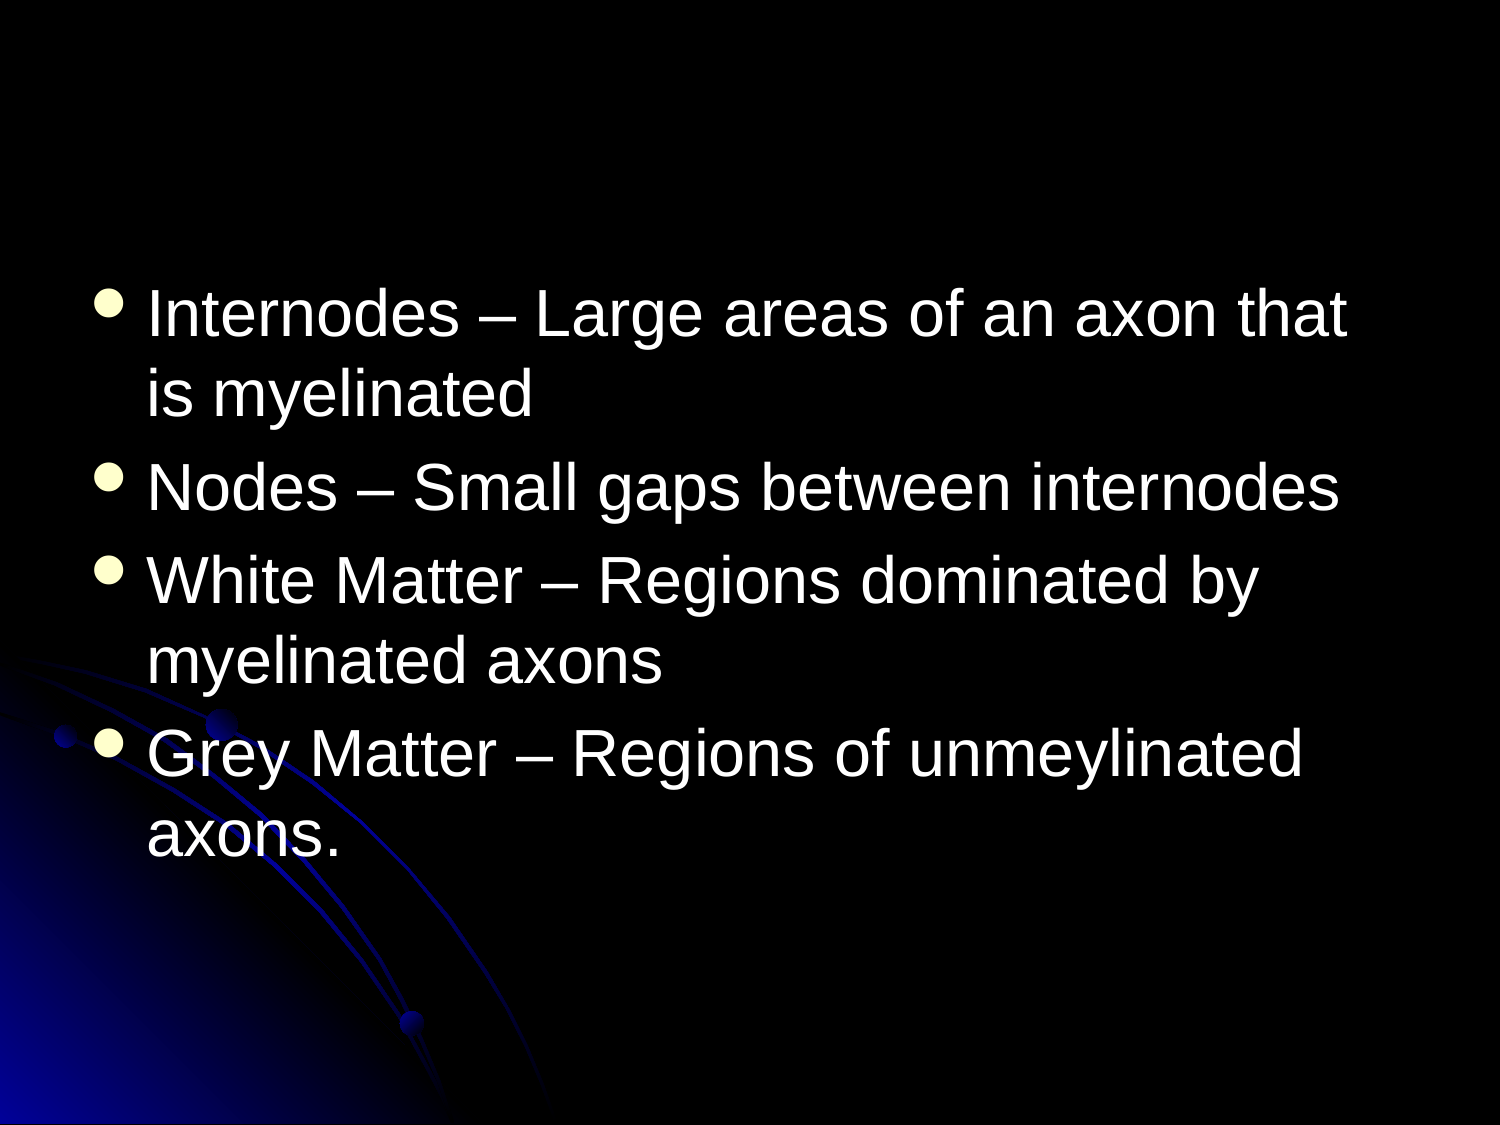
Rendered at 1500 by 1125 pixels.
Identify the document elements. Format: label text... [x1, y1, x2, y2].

list Internodes – Large areas of an axon that is myelinated Nodes – Small gaps between internodes White Matter – Regions dominated by myelinated axons Grey Matter – Regions of unmeylinated axons. [74, 262, 1426, 1006]
